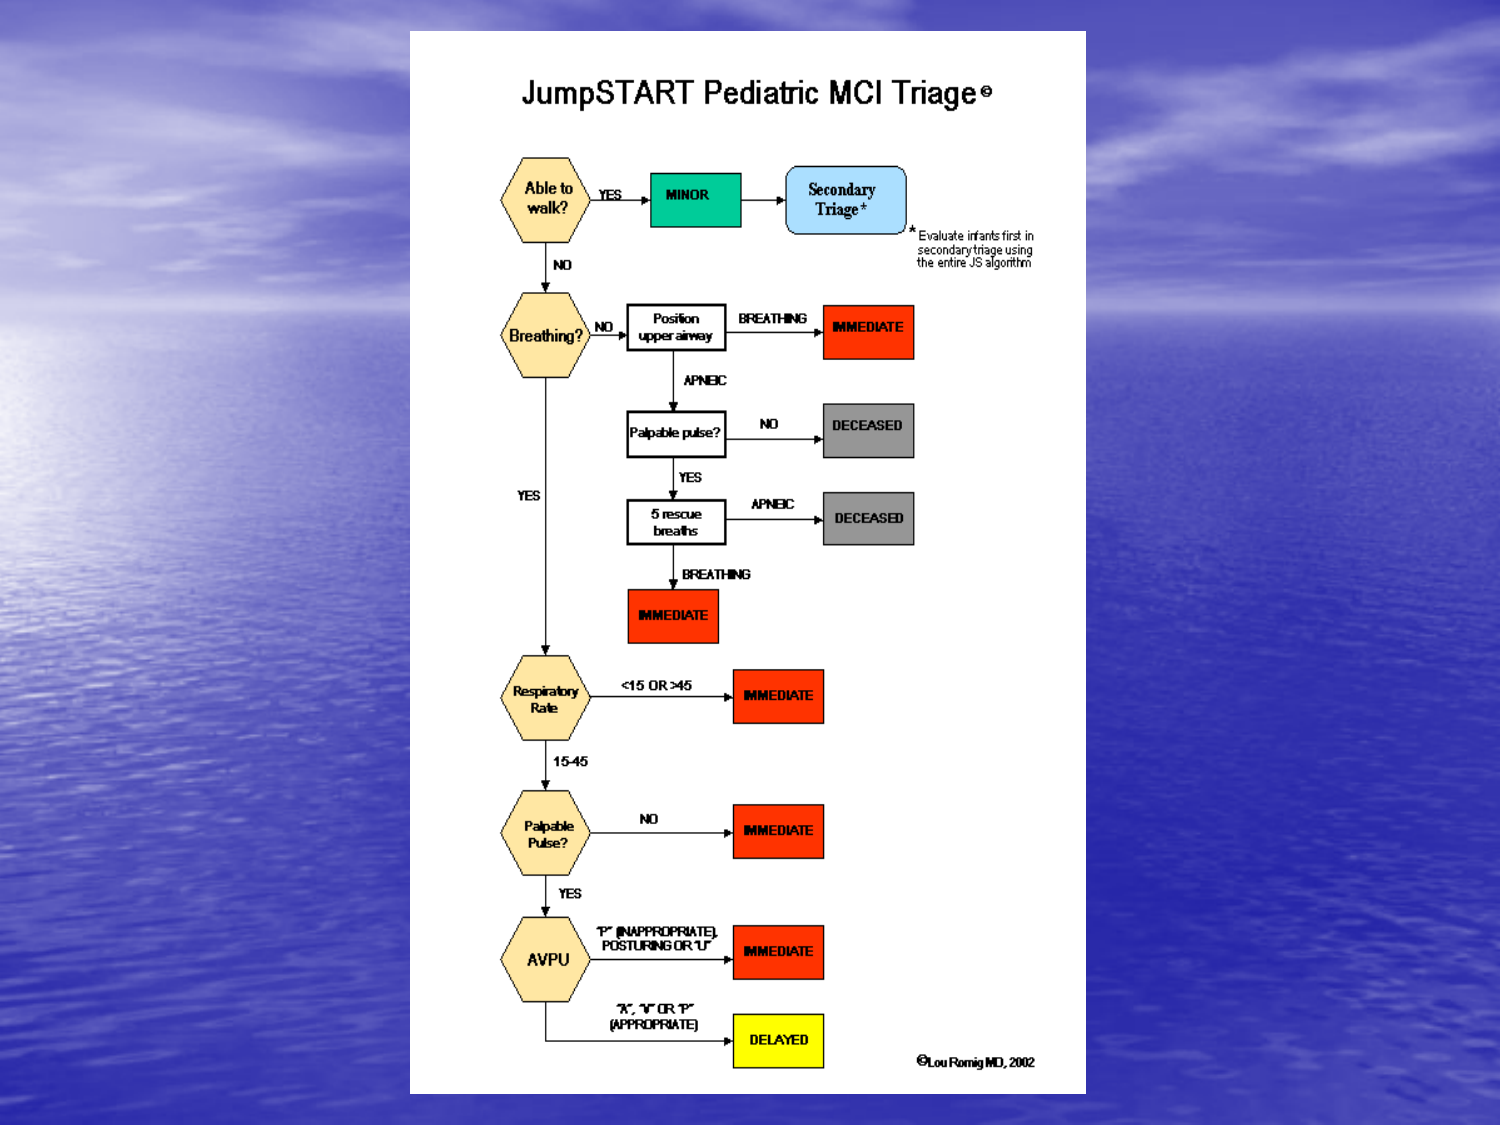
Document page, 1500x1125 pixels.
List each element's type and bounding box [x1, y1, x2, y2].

list [410, 30, 1086, 1094]
